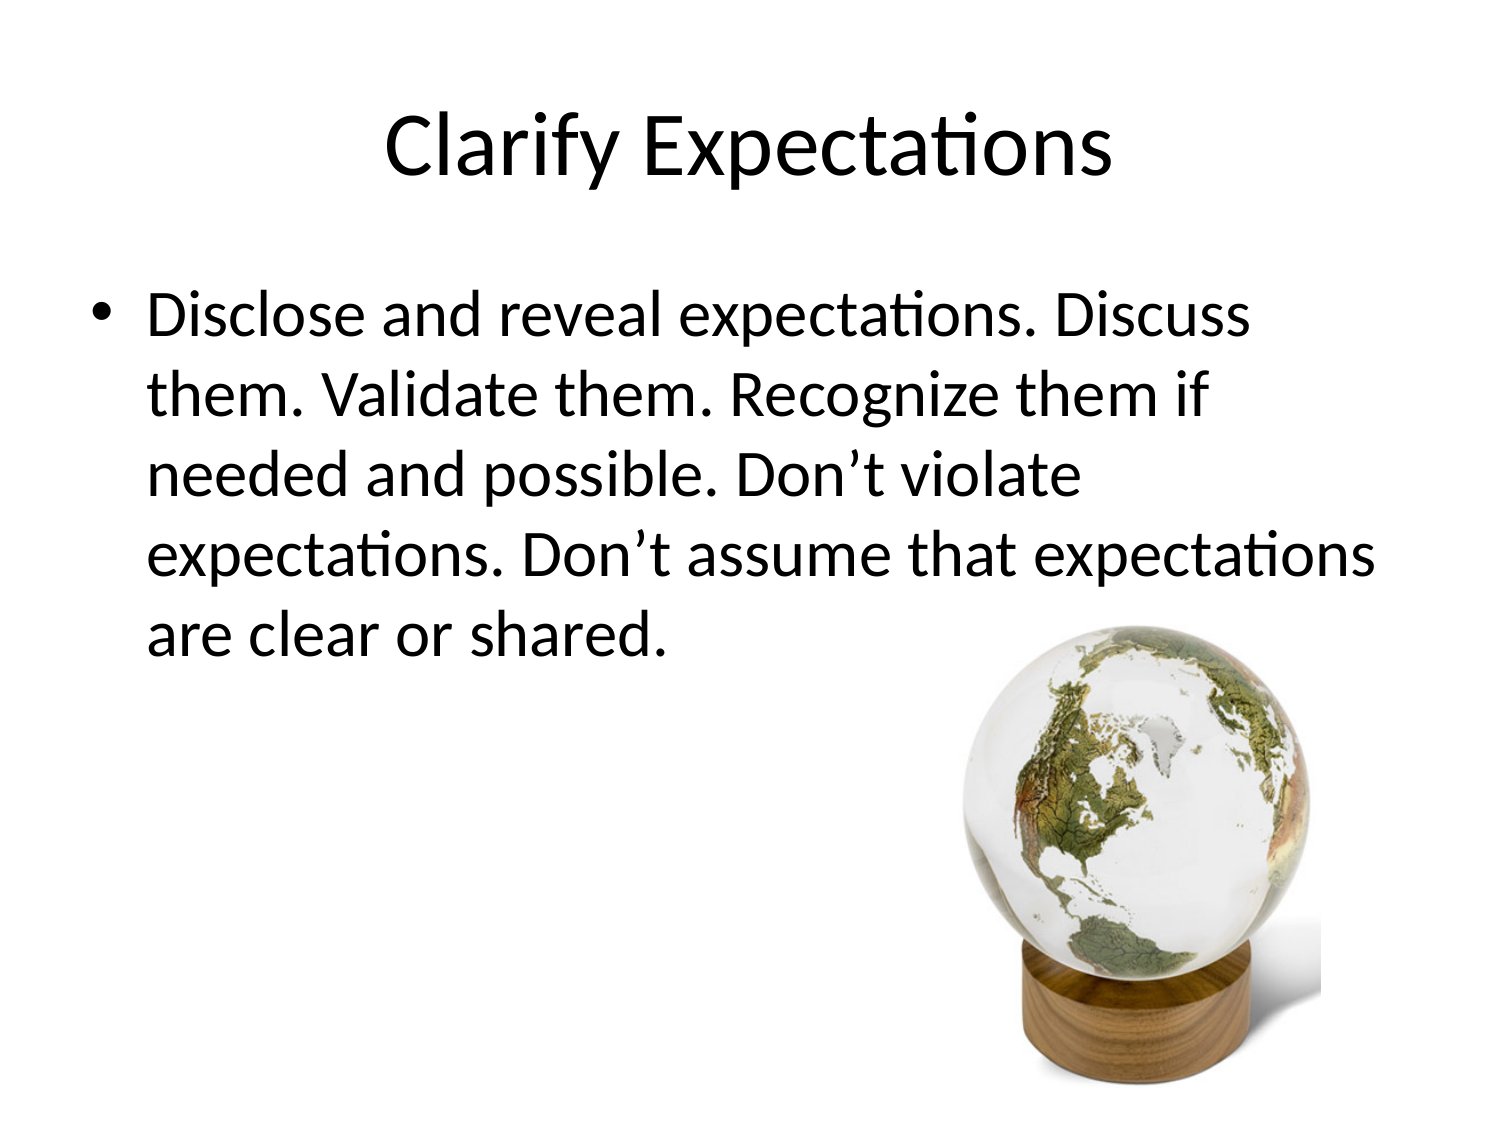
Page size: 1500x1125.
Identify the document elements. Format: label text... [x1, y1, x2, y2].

list Disclose and reveal expectations. Discuss them. Validate them. Recognize them if needed and possible. Don’t violate expectations. Don’t assume that expectations are clear or shared. [75, 262, 1425, 1005]
picture [949, 624, 1321, 1088]
title Clarify Expectations [75, 45, 1425, 233]
